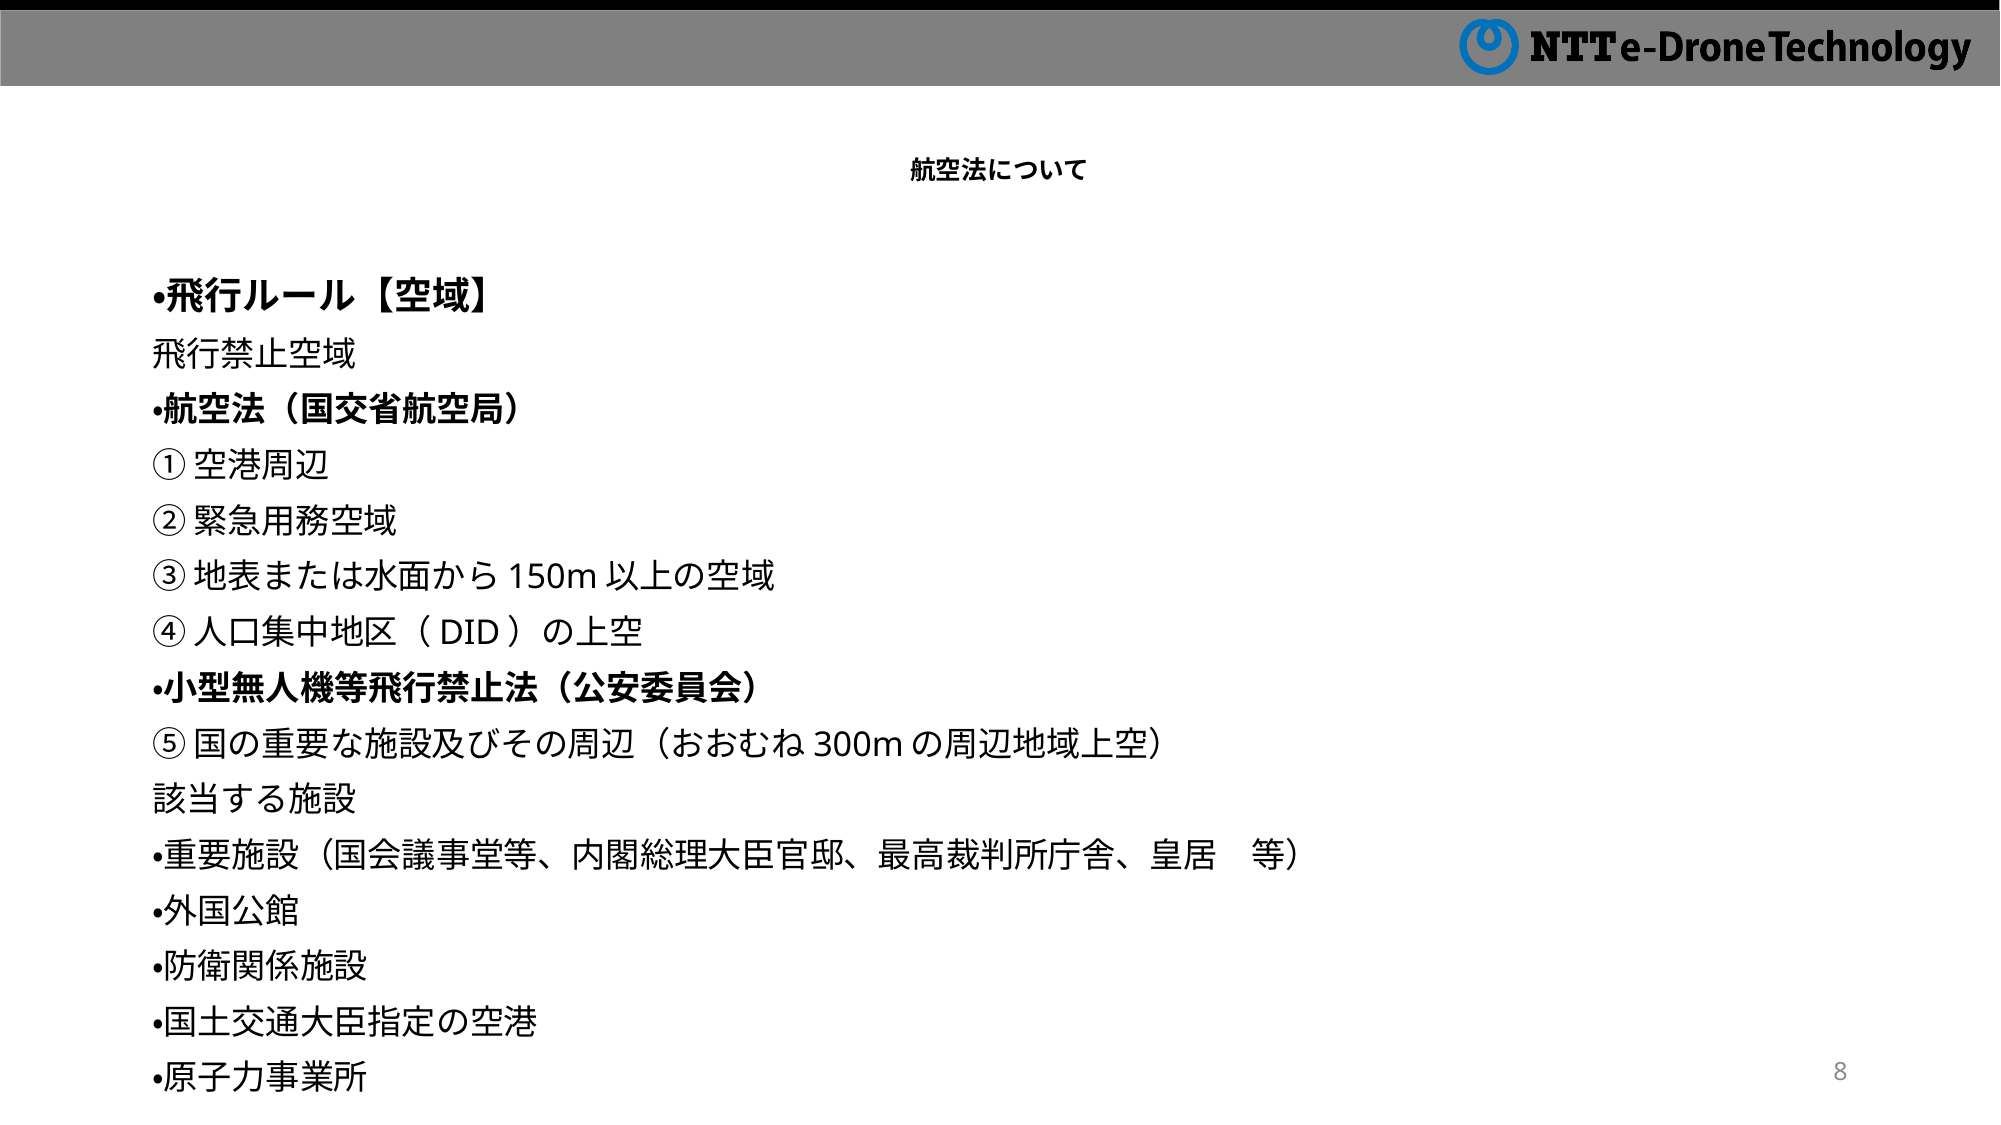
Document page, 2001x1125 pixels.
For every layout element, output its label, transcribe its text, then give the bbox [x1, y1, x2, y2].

list ・飛行ルール【空域】 飛行禁止空域 ・航空法（国交省航空局） ①空港周辺 ②緊急用務空域 ③地表または水面から150m以上の空域 ④人口集中地区（DID）の上空 ・小型無人機等飛行禁止法（公安委員会） ⑤国の重要な施設及びその周辺（おおむね300mの周辺地域上空） 該当する施設 ・重要施設（国会議事堂等、内閣総理大臣官邸、最高裁判所庁舎、皇居 等） ・外国公館 ・防衛関係施設 ・国土交通大臣指定の空港 ・原子力事業所 [137, 269, 1863, 1115]
picture [1430, 0, 2000, 96]
text_box [0, 11, 1430, 87]
title 航空法について [137, 149, 1863, 225]
slide_number 8 [1412, 1042, 1863, 1103]
text_box [0, 0, 1430, 11]
